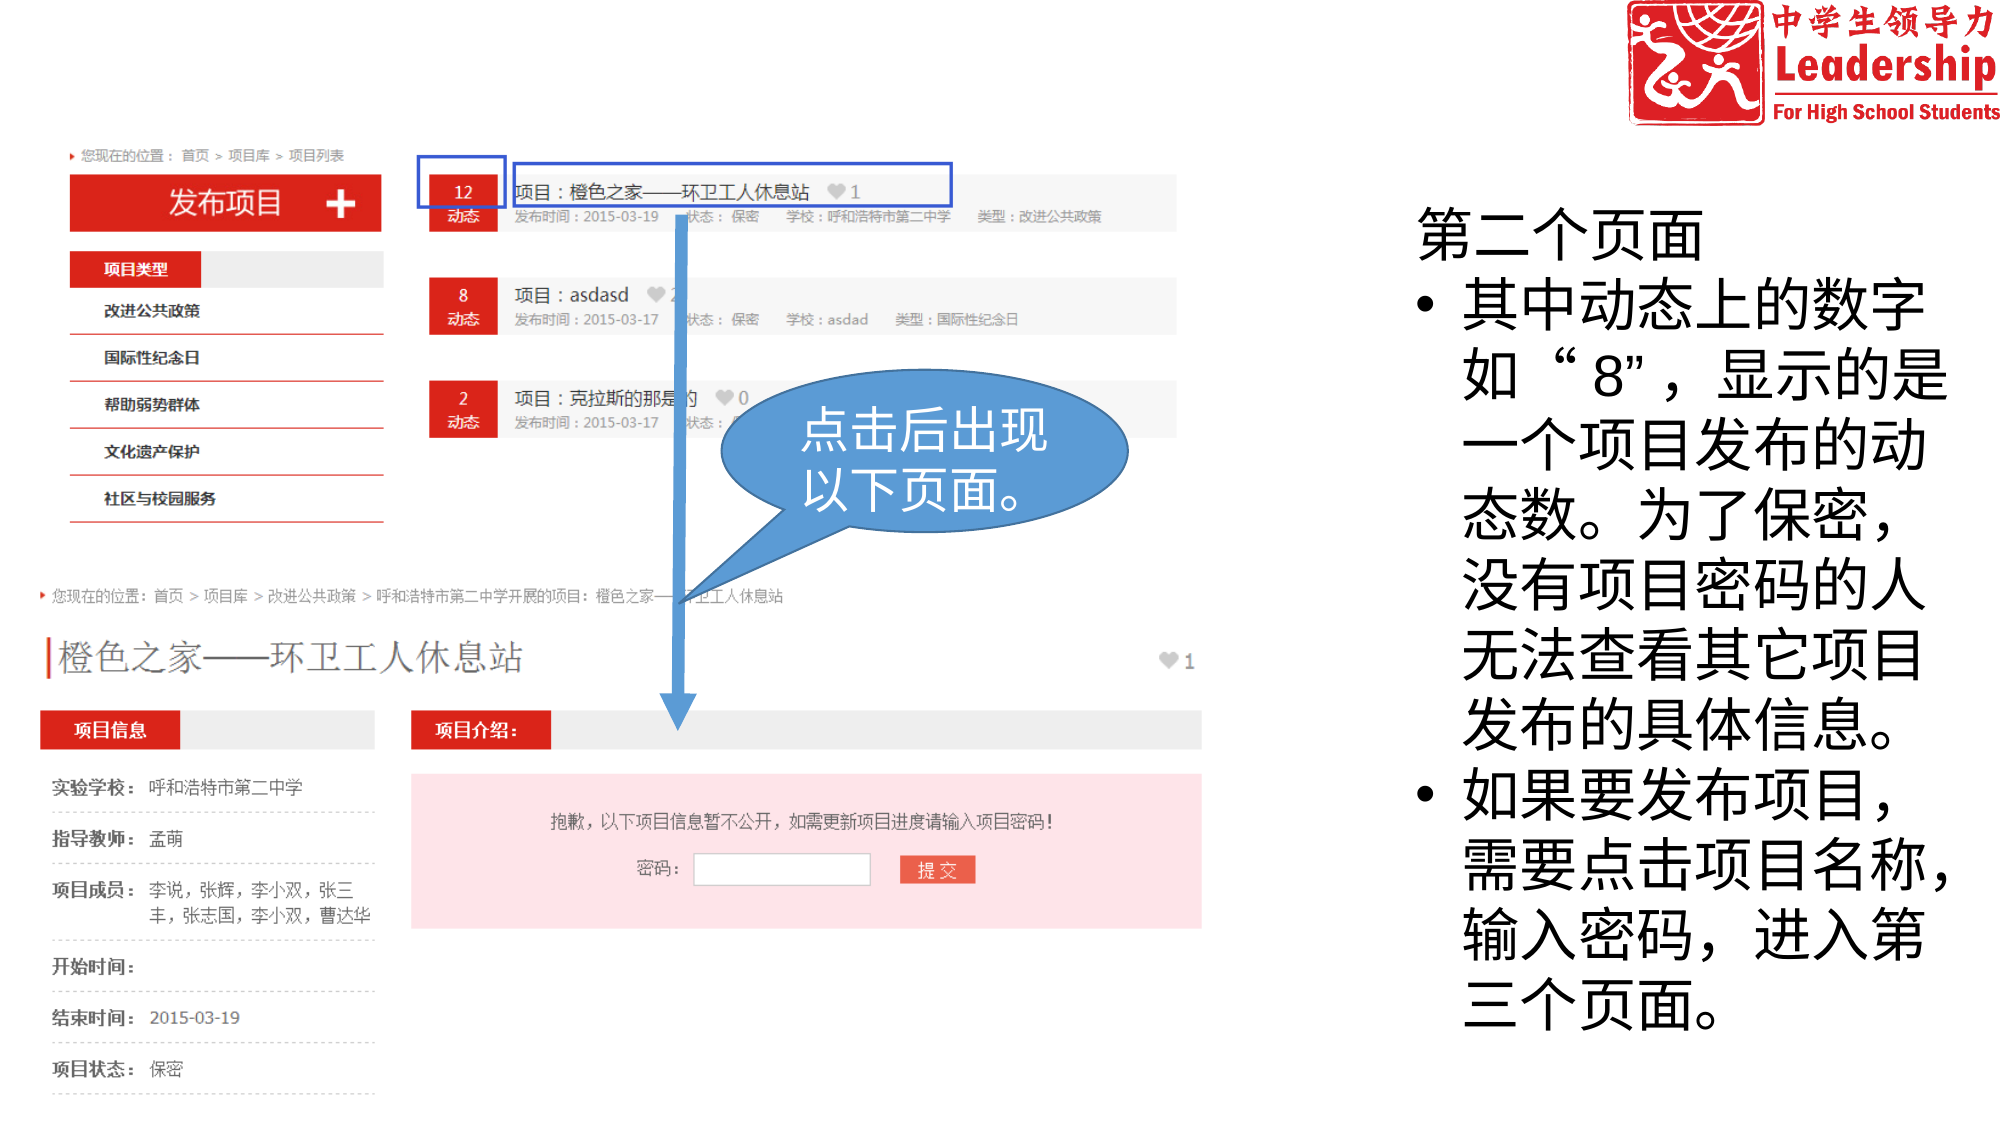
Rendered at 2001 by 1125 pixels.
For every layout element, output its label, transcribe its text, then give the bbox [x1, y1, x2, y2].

text_box 第二个页面 其中动态上的数字如“8”，显示的是一个项目发布的动态数。为了保密，没有项目密码的人无法查看其它项目发布的具体信息。 如果要发布项目，需要点击项目名称，输入密码，进入第三个页面。 [1400, 190, 2000, 1116]
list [54, 131, 1204, 533]
text_box 点击后出现以下页面。 [710, 533, 838, 574]
picture [1627, 0, 2000, 126]
picture [10, 574, 1231, 1097]
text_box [677, 214, 682, 731]
